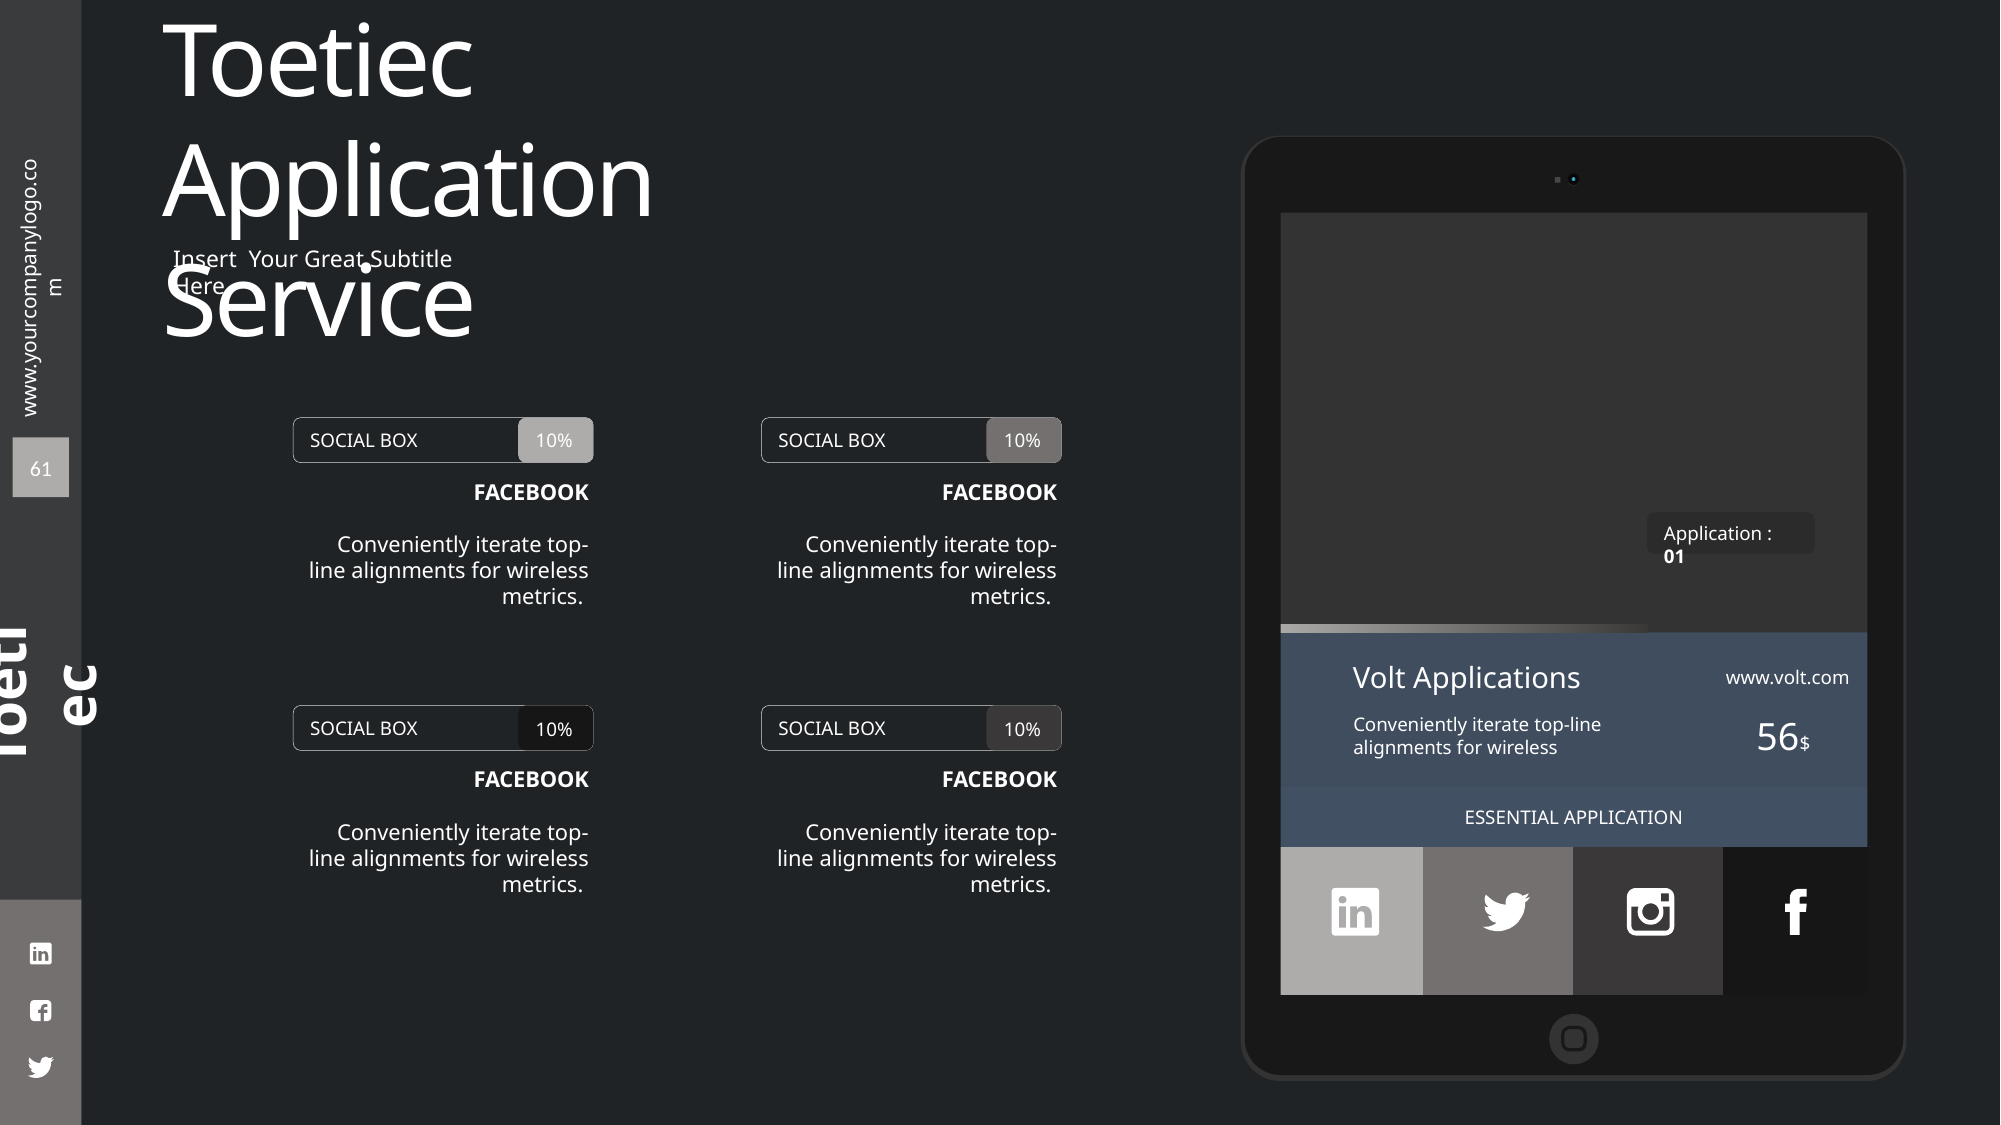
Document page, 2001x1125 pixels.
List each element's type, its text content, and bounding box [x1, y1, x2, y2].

text_box SOCIAL BOX [760, 704, 991, 752]
text_box SOCIAL BOX [292, 416, 524, 464]
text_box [1549, 1013, 1599, 1065]
text_box FACEBOOK Conveniently iterate top-line alignments for wireless metrics. [293, 470, 604, 617]
slide_number 61 [12, 437, 69, 498]
text_box FACEBOOK Conveniently iterate top-line alignments for wireless metrics. [761, 758, 1073, 905]
text_box Toetiec Application Service [147, 116, 849, 236]
text_box FACEBOOK Conveniently iterate top-line alignments for wireless metrics. [293, 758, 604, 905]
text_box 10% [985, 416, 1066, 464]
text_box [1554, 173, 1580, 186]
text_box [1244, 136, 1904, 1076]
text_box Insert Your Great Subtitle Here [158, 237, 512, 307]
text_box FACEBOOK Conveniently iterate top-line alignments for wireless metrics. [761, 470, 1073, 617]
text_box SOCIAL BOX [292, 704, 523, 752]
text_box [1240, 135, 1907, 1082]
text_box 10% [517, 705, 598, 753]
text_box 10% [517, 416, 598, 464]
text_box SOCIAL BOX [760, 416, 992, 464]
picture [1280, 214, 1868, 998]
text_box 10% [985, 705, 1066, 753]
